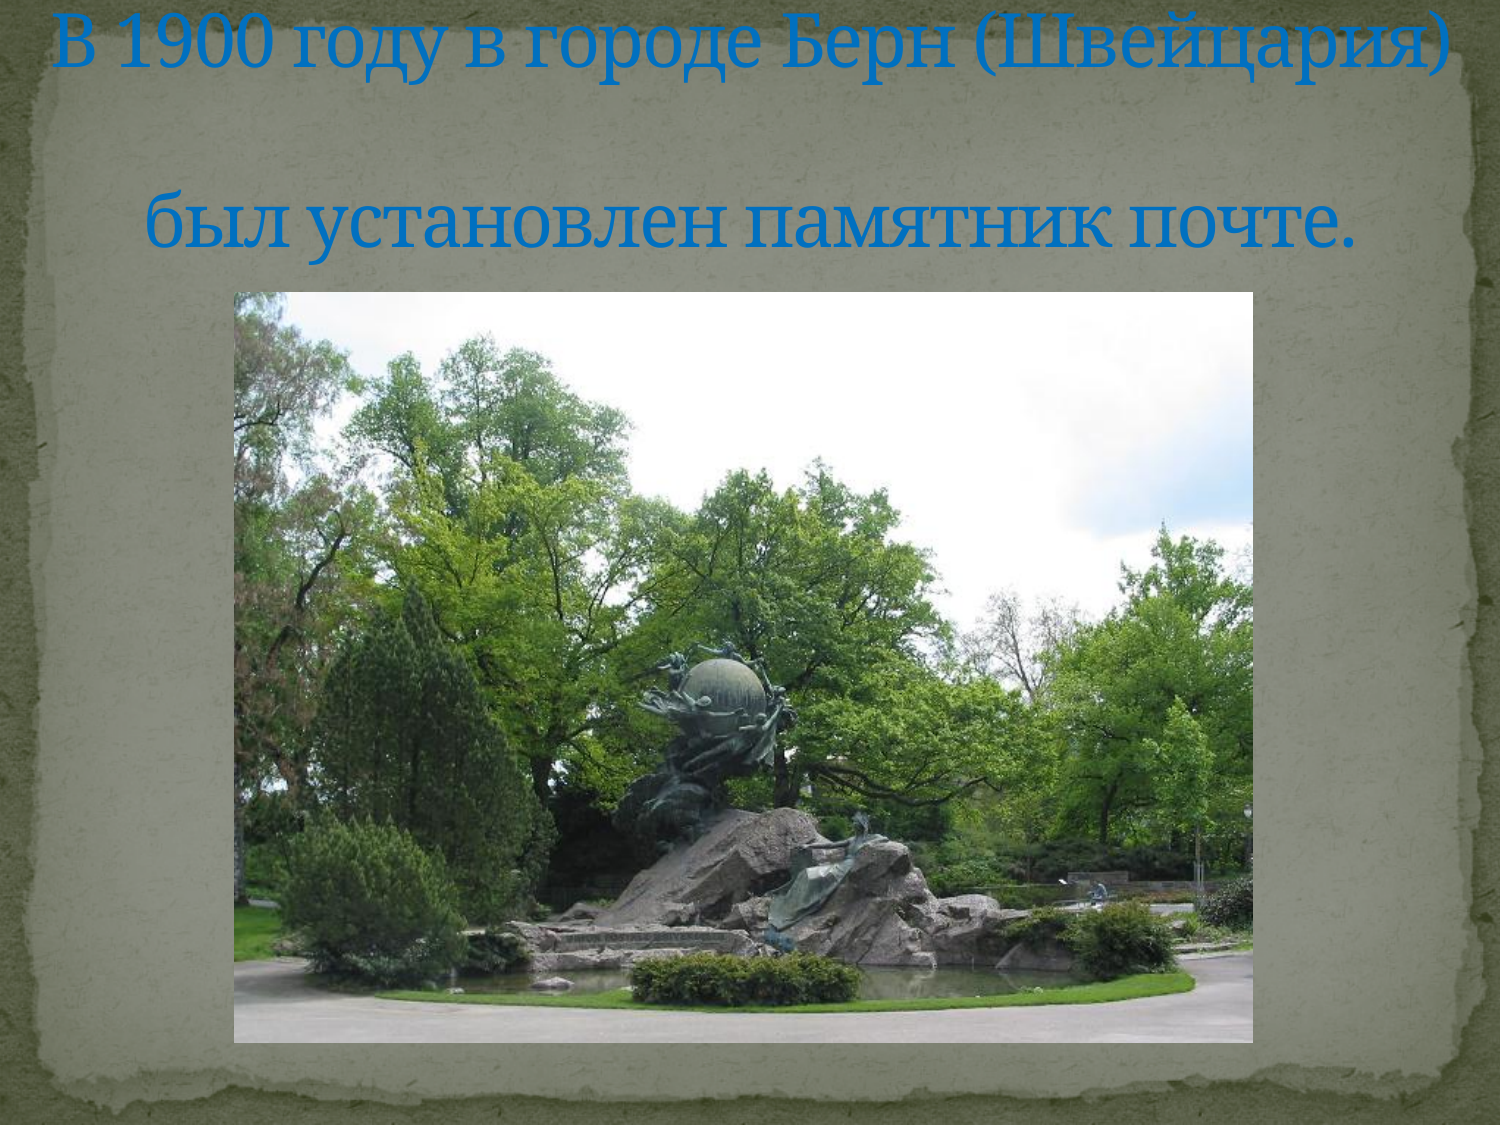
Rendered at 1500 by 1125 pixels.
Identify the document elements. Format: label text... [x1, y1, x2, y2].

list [237, 295, 1251, 1041]
title В 1900 году в городе Берн (Швейцария) был установлен памятник почте. [35, 70, 1468, 271]
